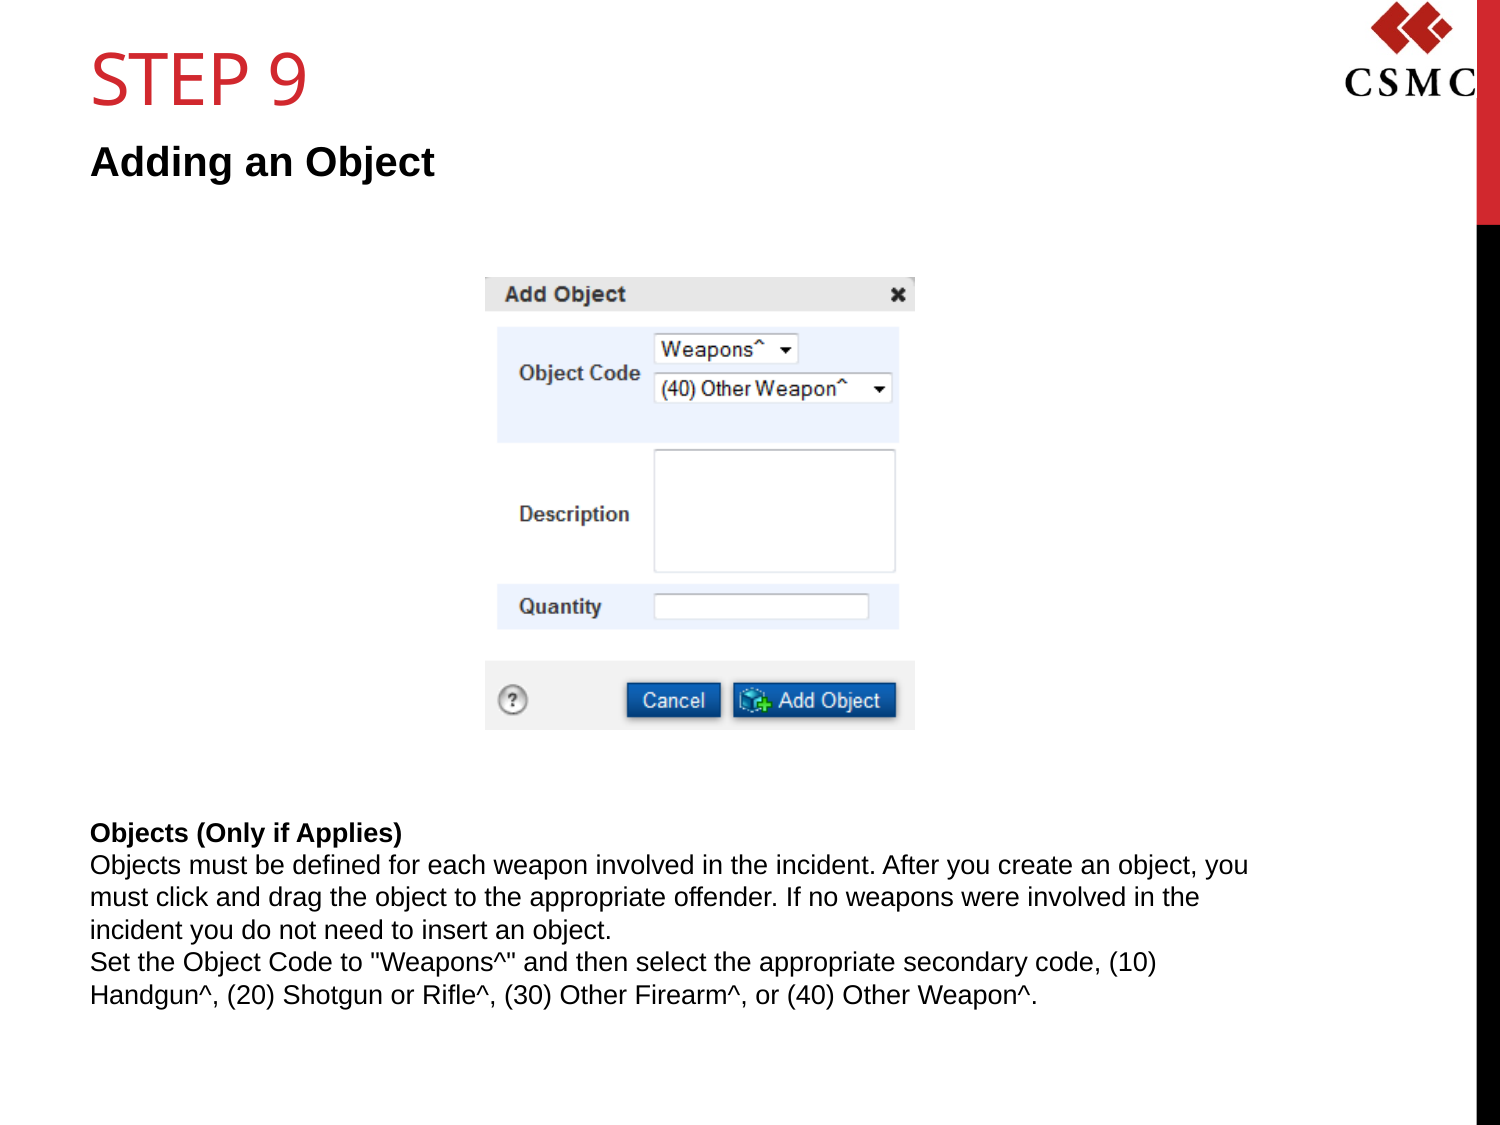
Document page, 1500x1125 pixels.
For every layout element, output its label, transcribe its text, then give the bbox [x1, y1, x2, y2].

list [484, 277, 916, 730]
text_box Adding an Object Objects (Only if Applies) Objects must be defined for each weapon involved in the incident. After you create an object, you must click and drag the object to the appropriate offender. If no weapons were involved in the incident you do not need to insert an object. Set the Object Code to "Weapons^" and then select the appropriate secondary code, (10) Handgun^, (20) Shotgun or Rifle^, (30) Other Firearm^, or (40) Other Weapon^. [75, 127, 1315, 1018]
picture [1343, 0, 1477, 98]
title Step 9 [75, 25, 1025, 127]
